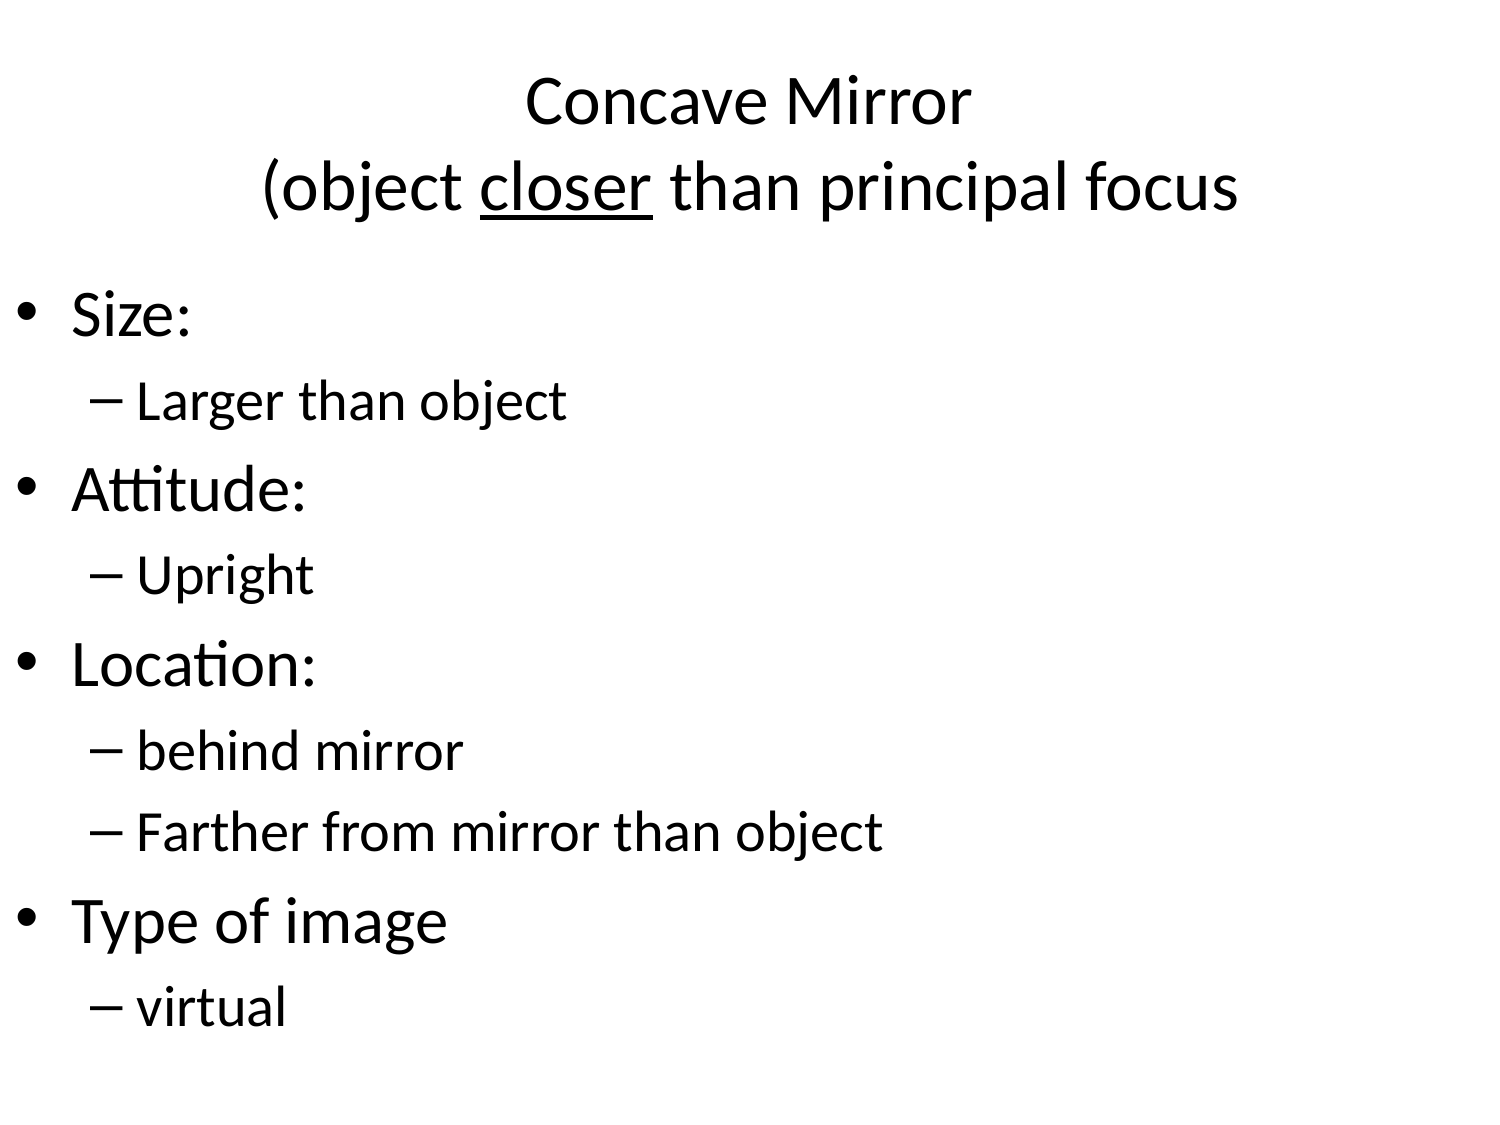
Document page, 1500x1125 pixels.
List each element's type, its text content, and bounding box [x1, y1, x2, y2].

list Size: Larger than object Attitude: Upright Location: behind mirror Farther from mirror than object Type of image virtual [0, 262, 1500, 1125]
title Concave Mirror (object closer than principal focus [75, 45, 1425, 233]
